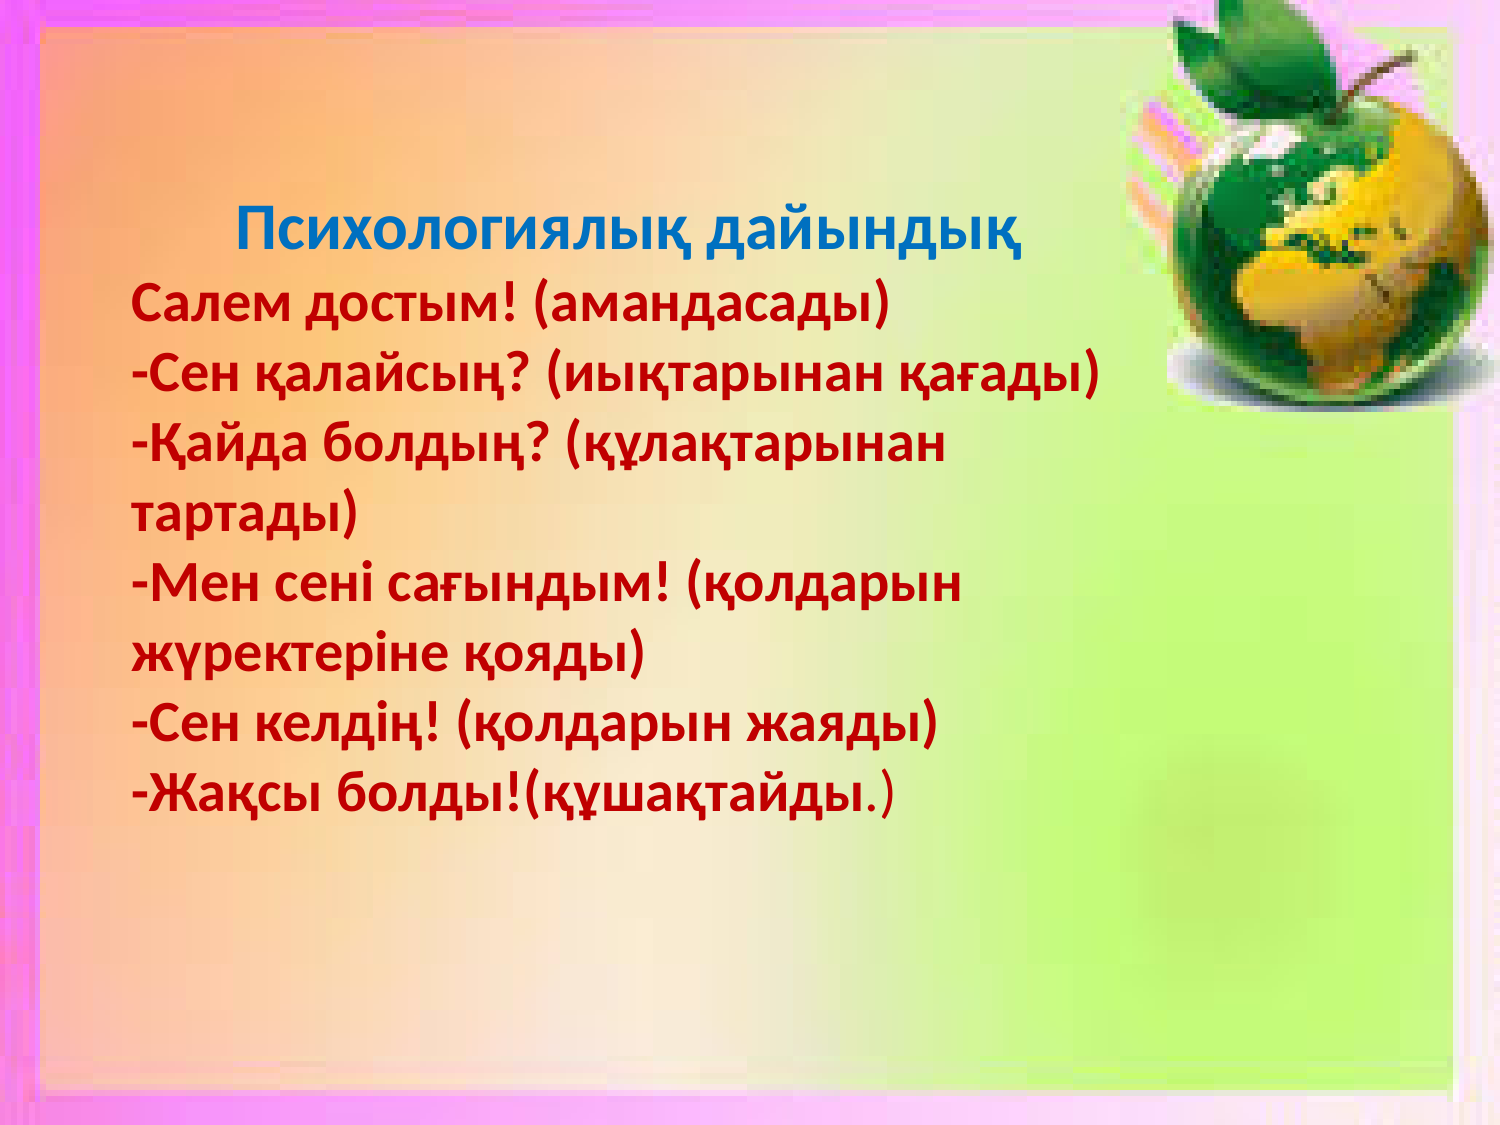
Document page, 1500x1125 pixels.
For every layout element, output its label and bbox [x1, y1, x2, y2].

list [0, 0, 1500, 1125]
